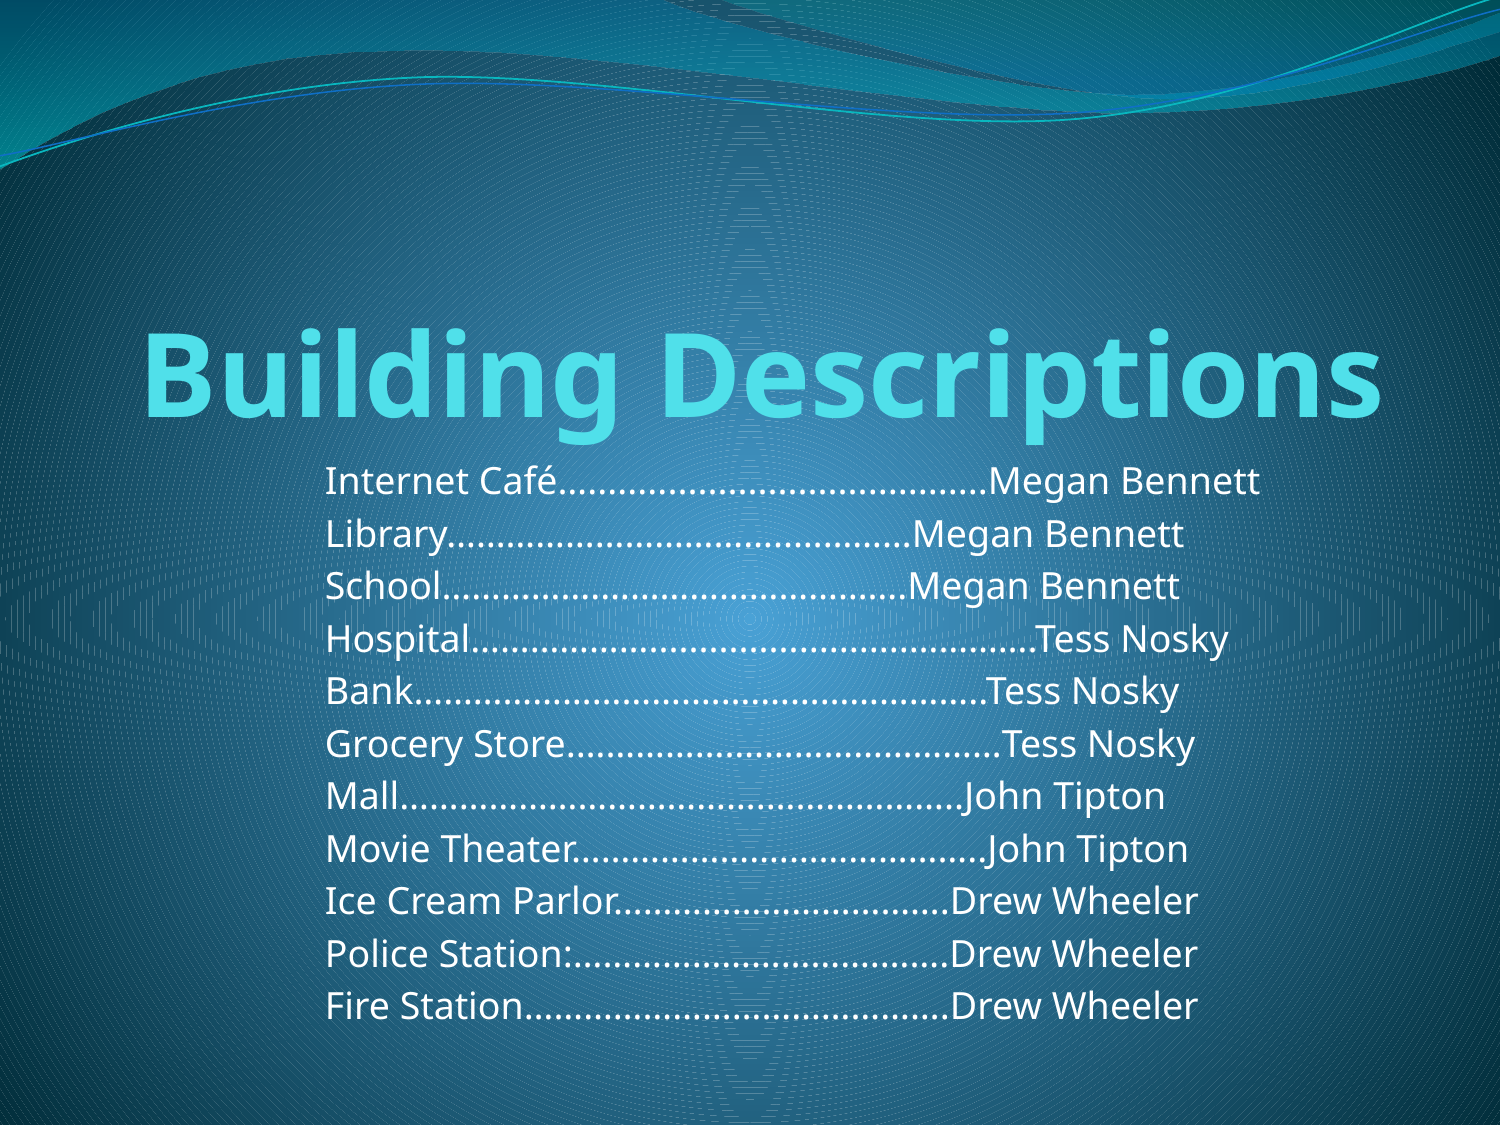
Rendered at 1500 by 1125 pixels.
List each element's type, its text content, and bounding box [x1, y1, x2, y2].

subtitle Internet Café…........................................Megan Bennett Library……………………………..…………Megan Bennett School…………….………………………….Megan Bennett Hospital………………..........................………….Tess Nosky Bank……………………….…….…………………..Tess Nosky Grocery Store.……………….……………………Tess Nosky Mall……………………………….………………..John Tipton Movie Theater………………….………………..John Tipton Ice Cream Parlor…………………………….Drew Wheeler Police Station:………………………….…….Drew Wheeler Fire Station…………………………………….Drew Wheeler [324, 450, 1275, 1063]
title Building Descriptions [112, 200, 1388, 442]
